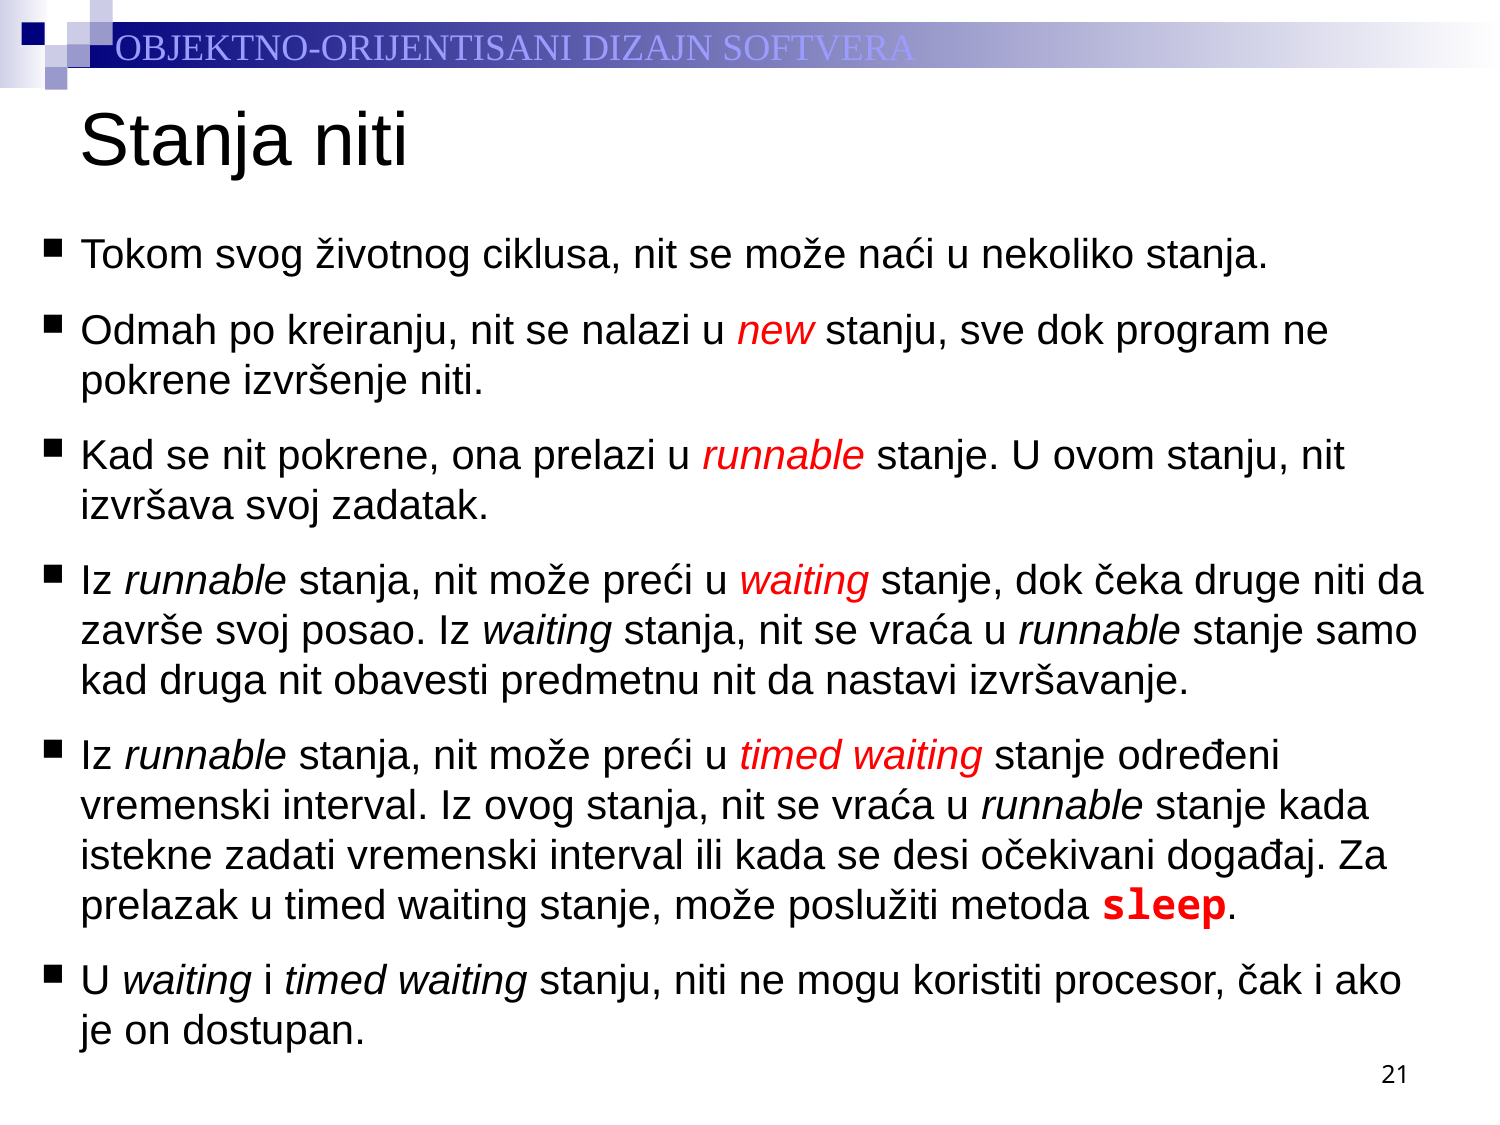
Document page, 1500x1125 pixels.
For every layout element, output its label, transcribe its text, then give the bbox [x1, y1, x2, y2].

text_box Tokom svog životnog ciklusa, nit se može naći u nekoliko stanja. Odmah po kreiranju, nit se nalazi u new stanju, sve dok program ne pokrene izvršenje niti. Kad se nit pokrene, ona prelazi u runnable stanje. U ovom stanju, nit izvršava svoj zadatak. Iz runnable stanja, nit može preći u waiting stanje, dok čeka druge niti da završe svoj posao. Iz waiting stanja, nit se vraća u runnable stanje samo kad druga nit obavesti predmetnu nit da nastavi izvršavanje. Iz runnable stanja, nit može preći u timed waiting stanje određeni vremenski interval. Iz ovog stanja, nit se vraća u runnable stanje kada istekne zadati vremenski interval ili kada se desi očekivani događaj. Za prelazak u timed waiting stanje, može poslužiti metoda sleep. U waiting i timed waiting stanju, niti ne mogu koristiti procesor, čak i ako je on dostupan. [29, 219, 1447, 1071]
title Stanja niti [64, 86, 455, 185]
slide_number 21 [1074, 1024, 1426, 1101]
